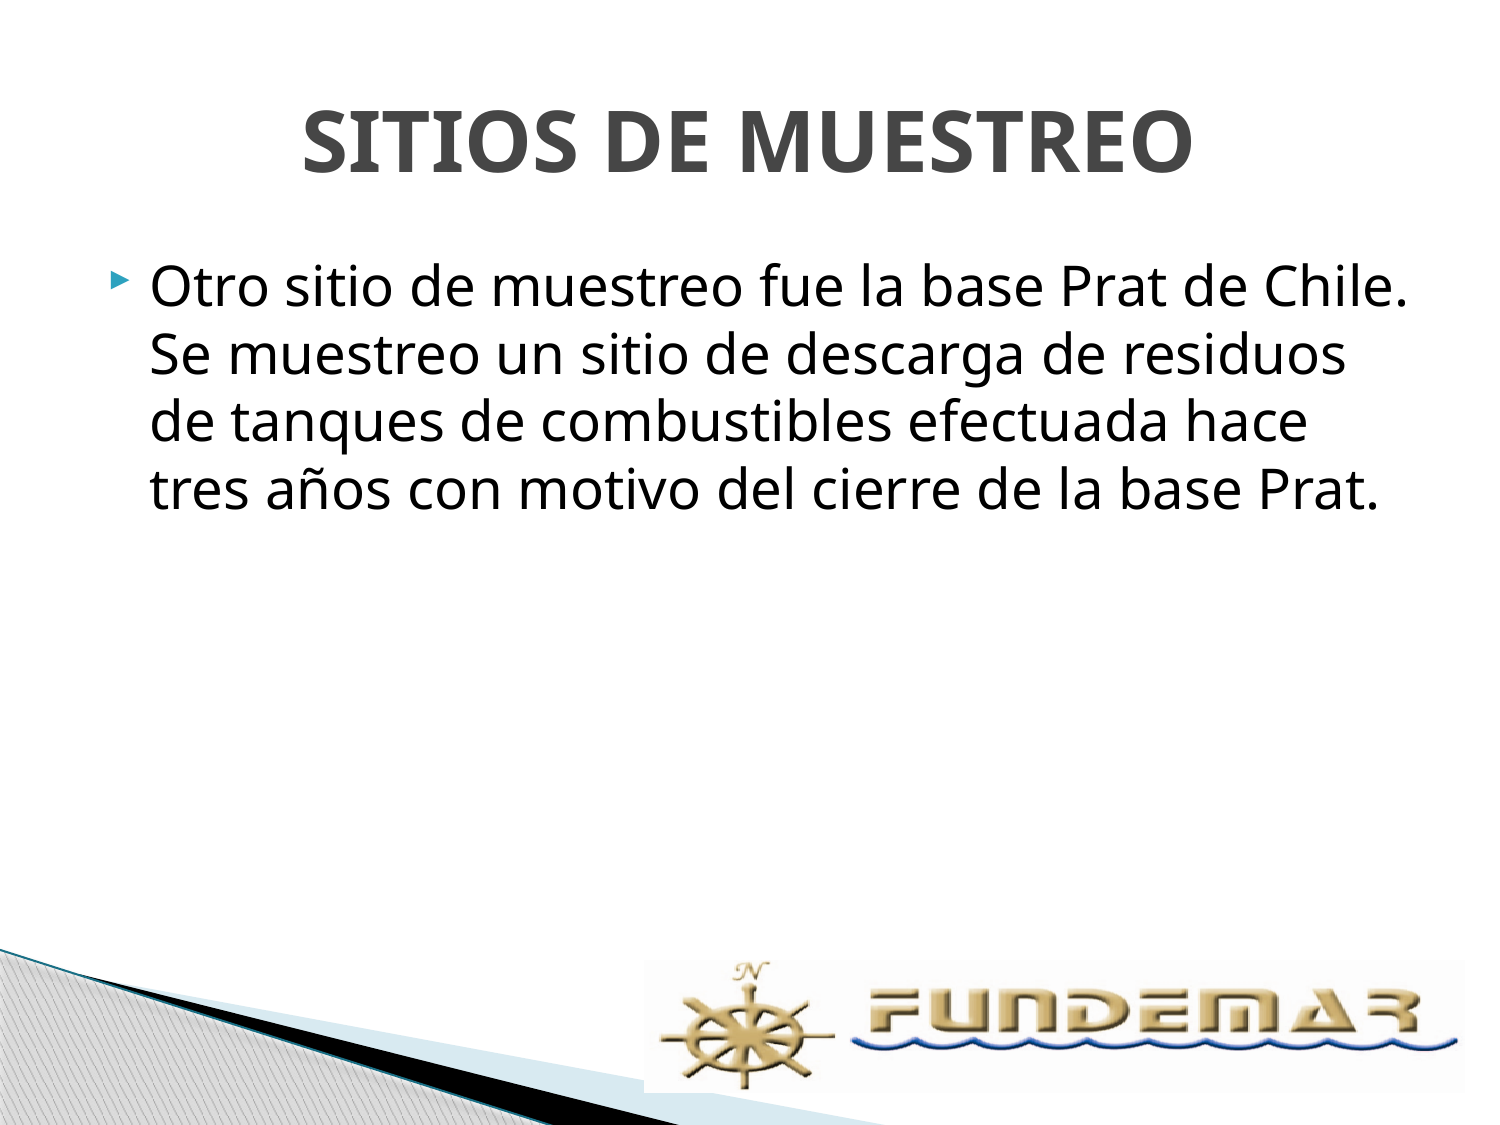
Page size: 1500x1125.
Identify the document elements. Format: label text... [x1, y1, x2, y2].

picture [644, 960, 1466, 1093]
list Otro sitio de muestreo fue la base Prat de Chile. Se muestreo un sitio de descarga de residuos de tanques de combustibles efectuada hace tres años con motivo del cierre de la base Prat. [75, 243, 1425, 986]
title SITIOS DE MUESTREO [75, 45, 1425, 233]
